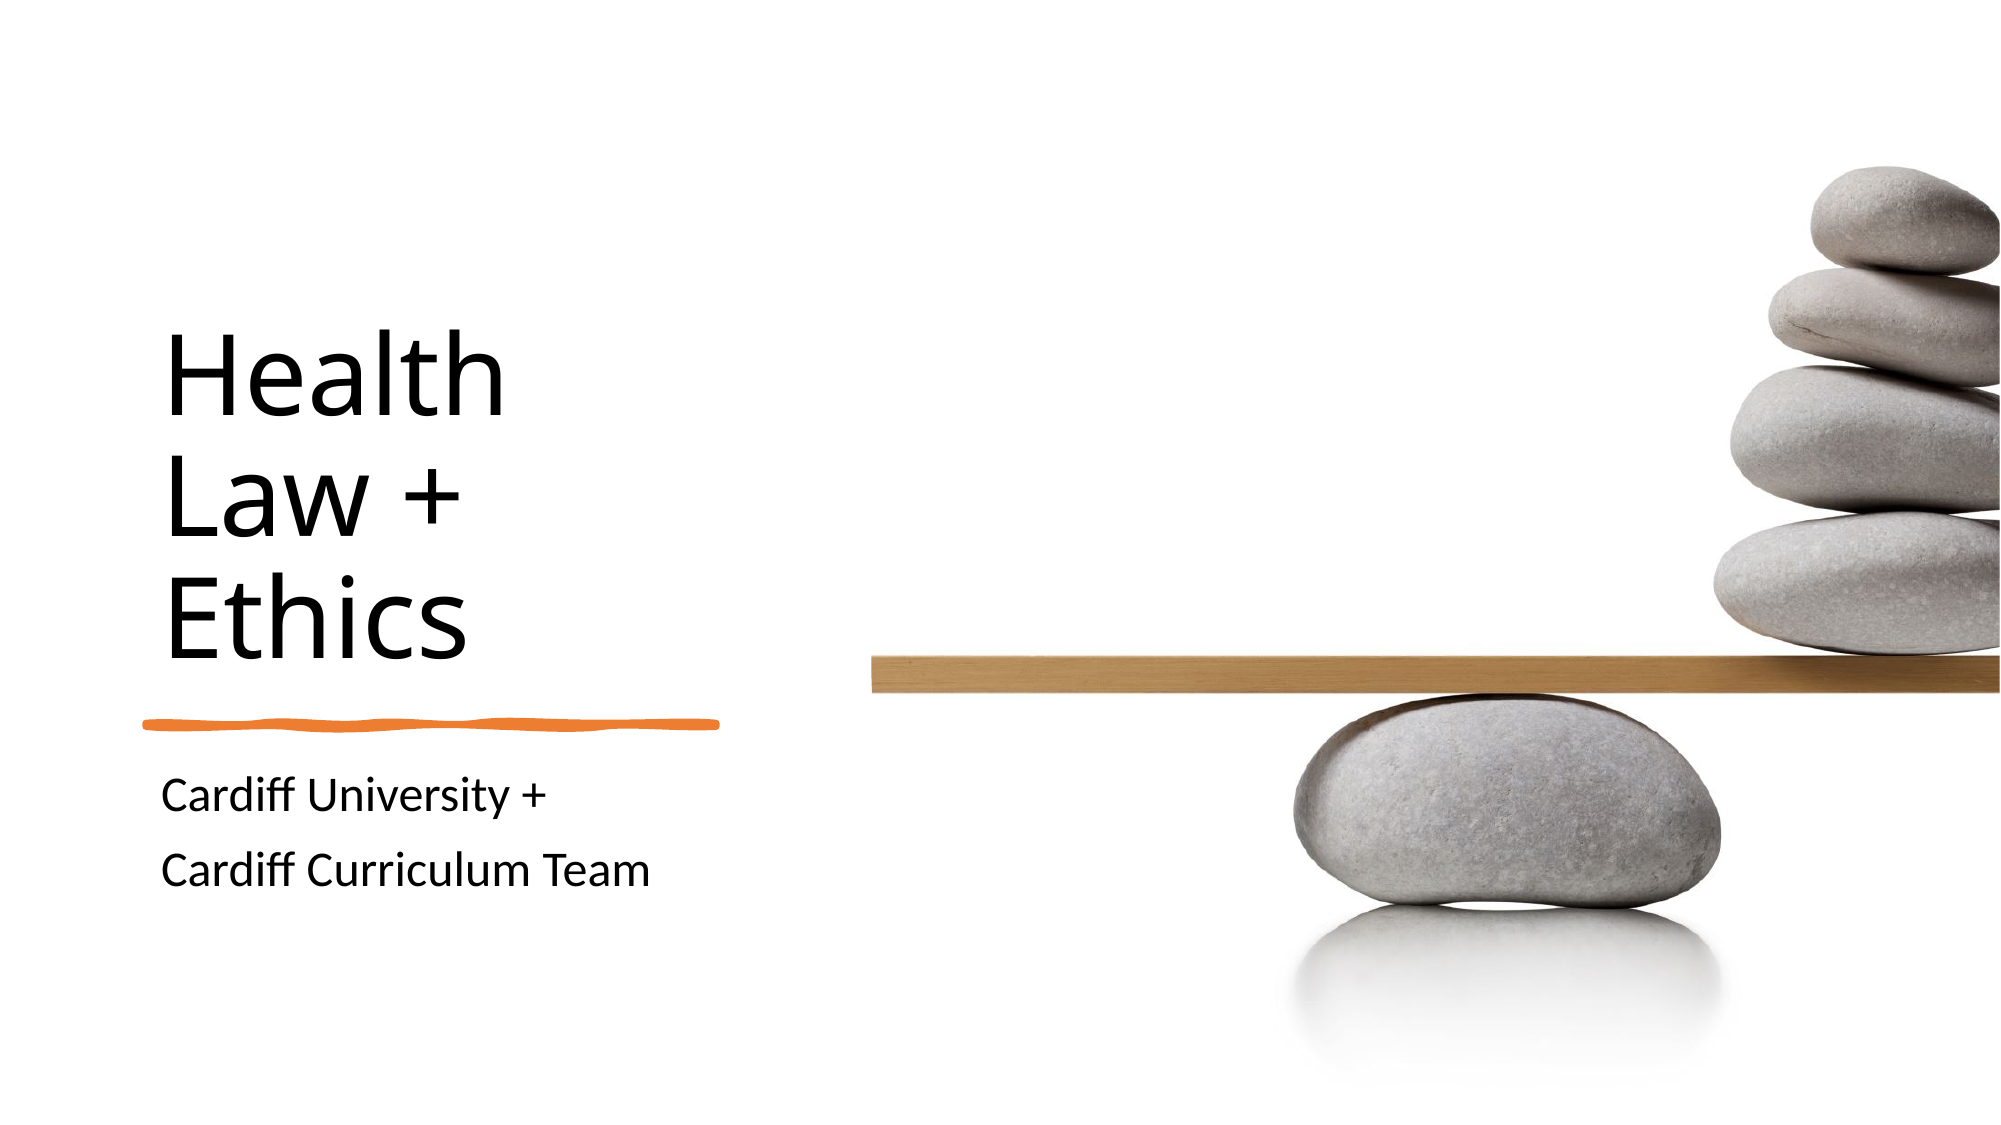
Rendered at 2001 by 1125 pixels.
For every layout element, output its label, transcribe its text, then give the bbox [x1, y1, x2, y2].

subtitle Cardiff University + Cardiff Curriculum Team [146, 760, 759, 1019]
picture [871, 0, 2000, 1125]
text_box [144, 720, 718, 730]
title Health Law + Ethics [146, 104, 759, 690]
text_box [0, 0, 871, 1125]
